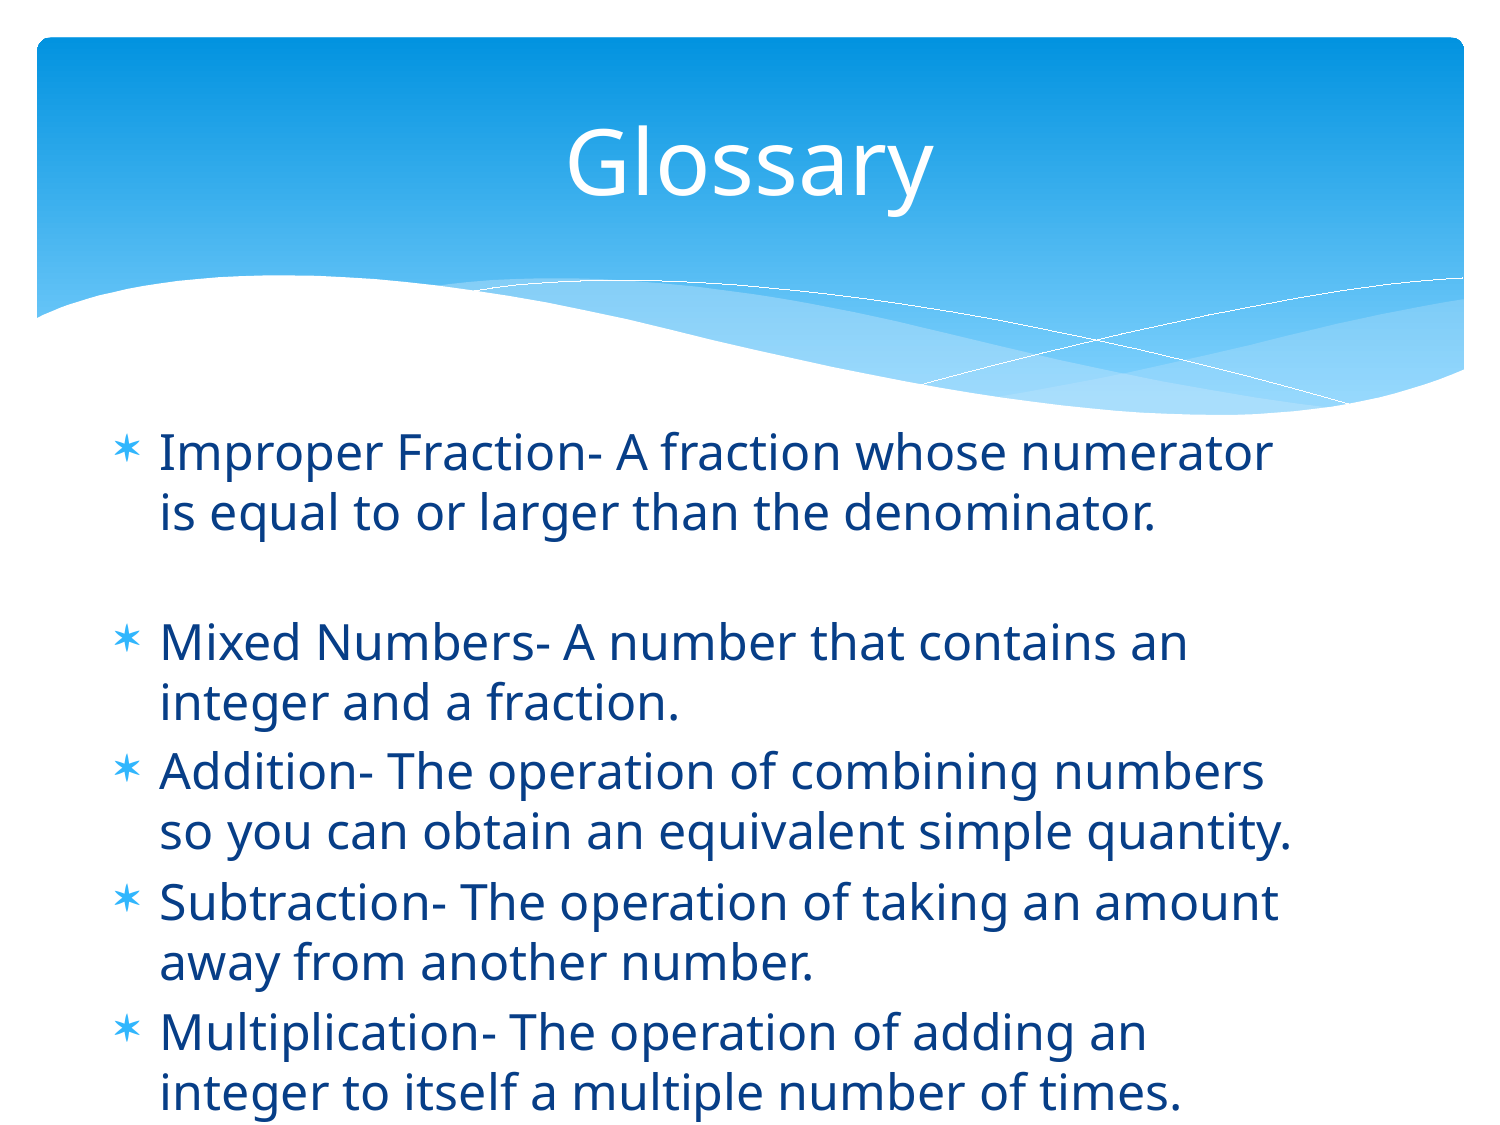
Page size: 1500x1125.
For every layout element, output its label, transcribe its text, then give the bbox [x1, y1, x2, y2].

list Improper Fraction- A fraction whose numerator is equal to or larger than the denominator. Mixed Numbers- A number that contains an integer and a fraction. Addition- The operation of combining numbers so you can obtain an equivalent simple quantity. Subtraction- The operation of taking an amount away from another number. Multiplication- The operation of adding an integer to itself a multiple number of times. [99, 412, 1316, 1113]
title Glossary [75, 55, 1425, 261]
